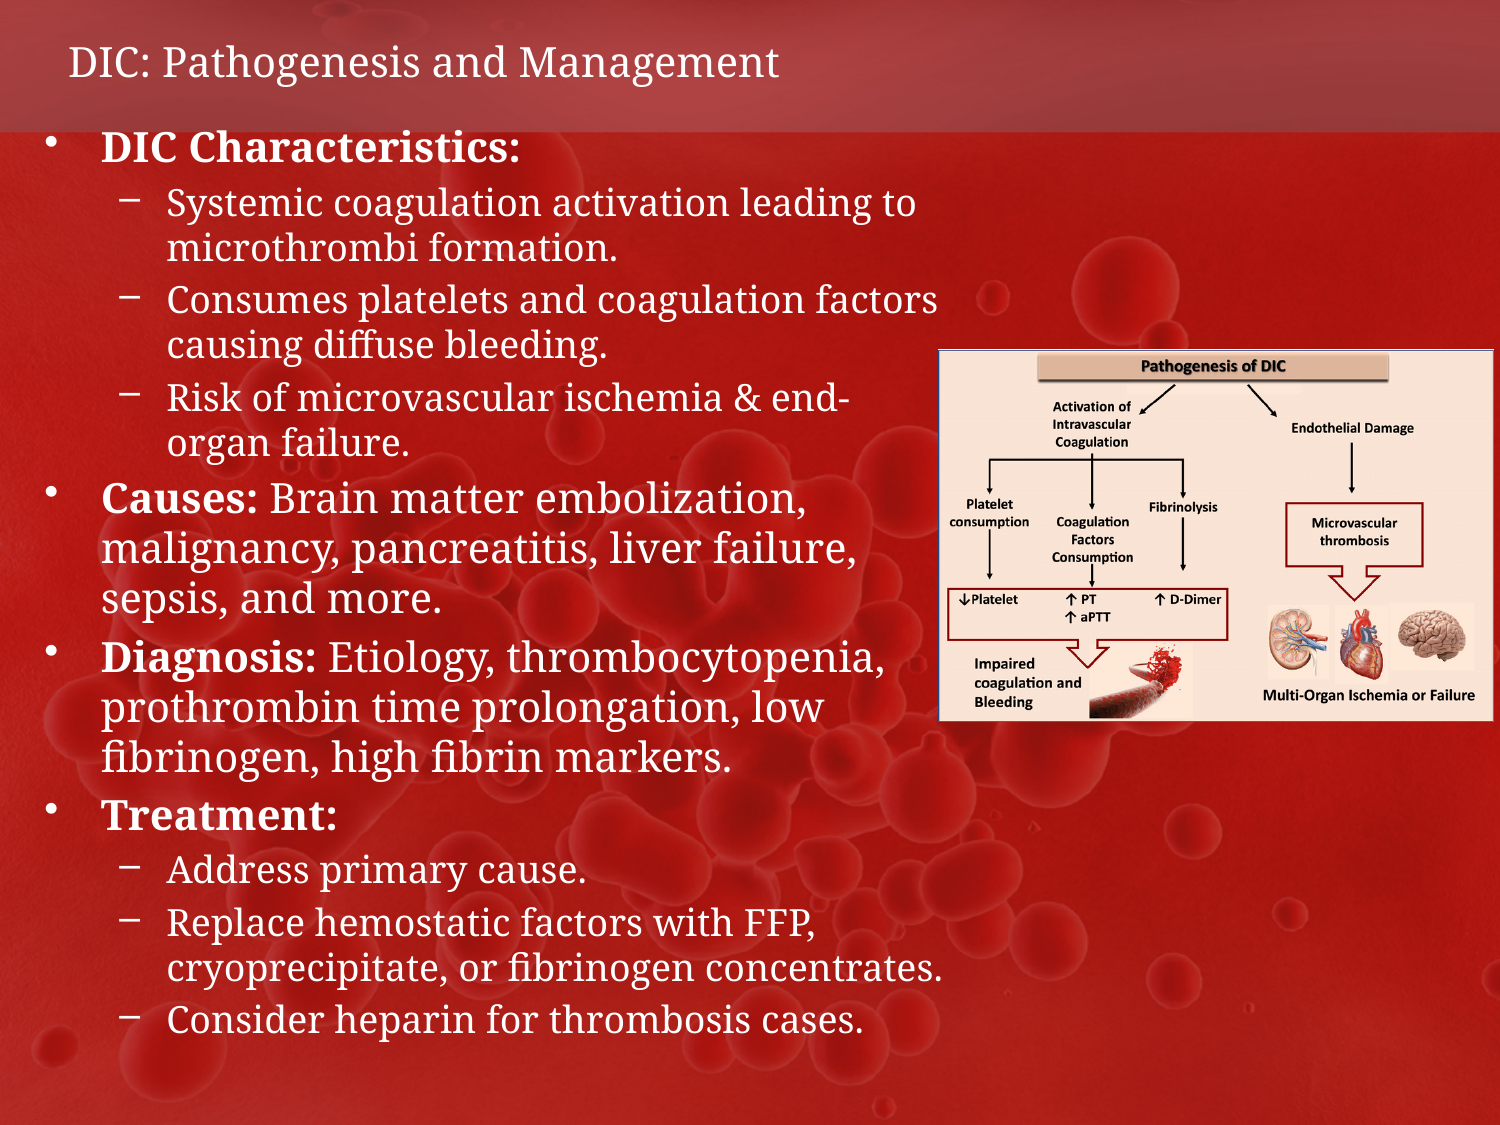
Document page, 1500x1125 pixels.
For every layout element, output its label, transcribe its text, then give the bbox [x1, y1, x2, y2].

title DIC: Pathogenesis and Management [52, 18, 1448, 103]
picture [0, 0, 1500, 1125]
list DIC Characteristics: Systemic coagulation activation leading to microthrombi formation. Consumes platelets and coagulation factors causing diffuse bleeding. Risk of microvascular ischemia & end-organ failure. Causes: Brain matter embolization, malignancy, pancreatitis, liver failure, sepsis, and more. Diagnosis: Etiology, thrombocytopenia, prothrombin time prolongation, low fibrinogen, high fibrin markers. Treatment: Address primary cause. Replace hemostatic factors with FFP, cryoprecipitate, or fibrinogen concentrates. Consider heparin for thrombosis cases. [29, 113, 963, 1024]
